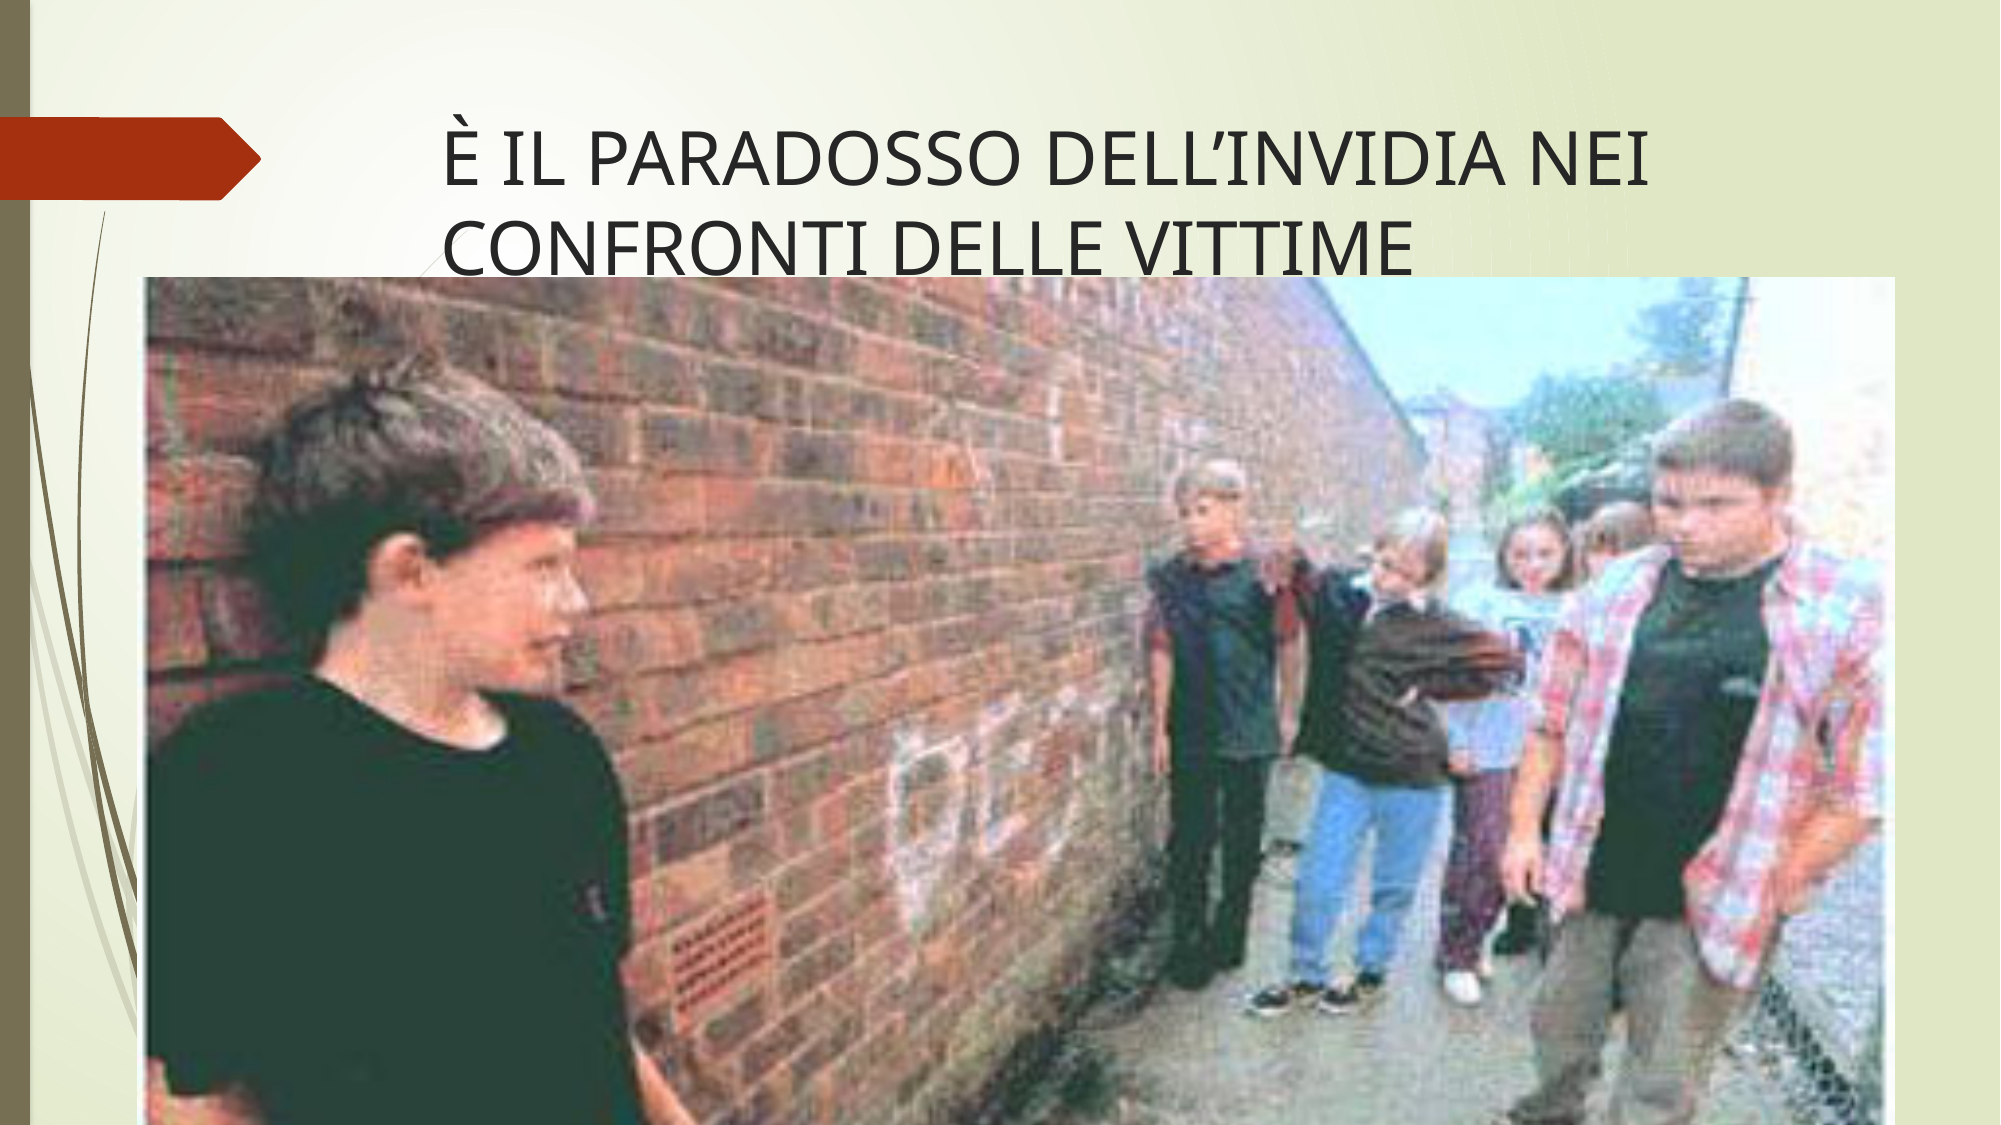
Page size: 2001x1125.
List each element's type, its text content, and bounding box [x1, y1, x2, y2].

title È IL PARADOSSO DELL’INVIDIA NEI CONFRONTI DELLE VITTIME [425, 102, 1888, 276]
picture [137, 276, 1895, 1125]
